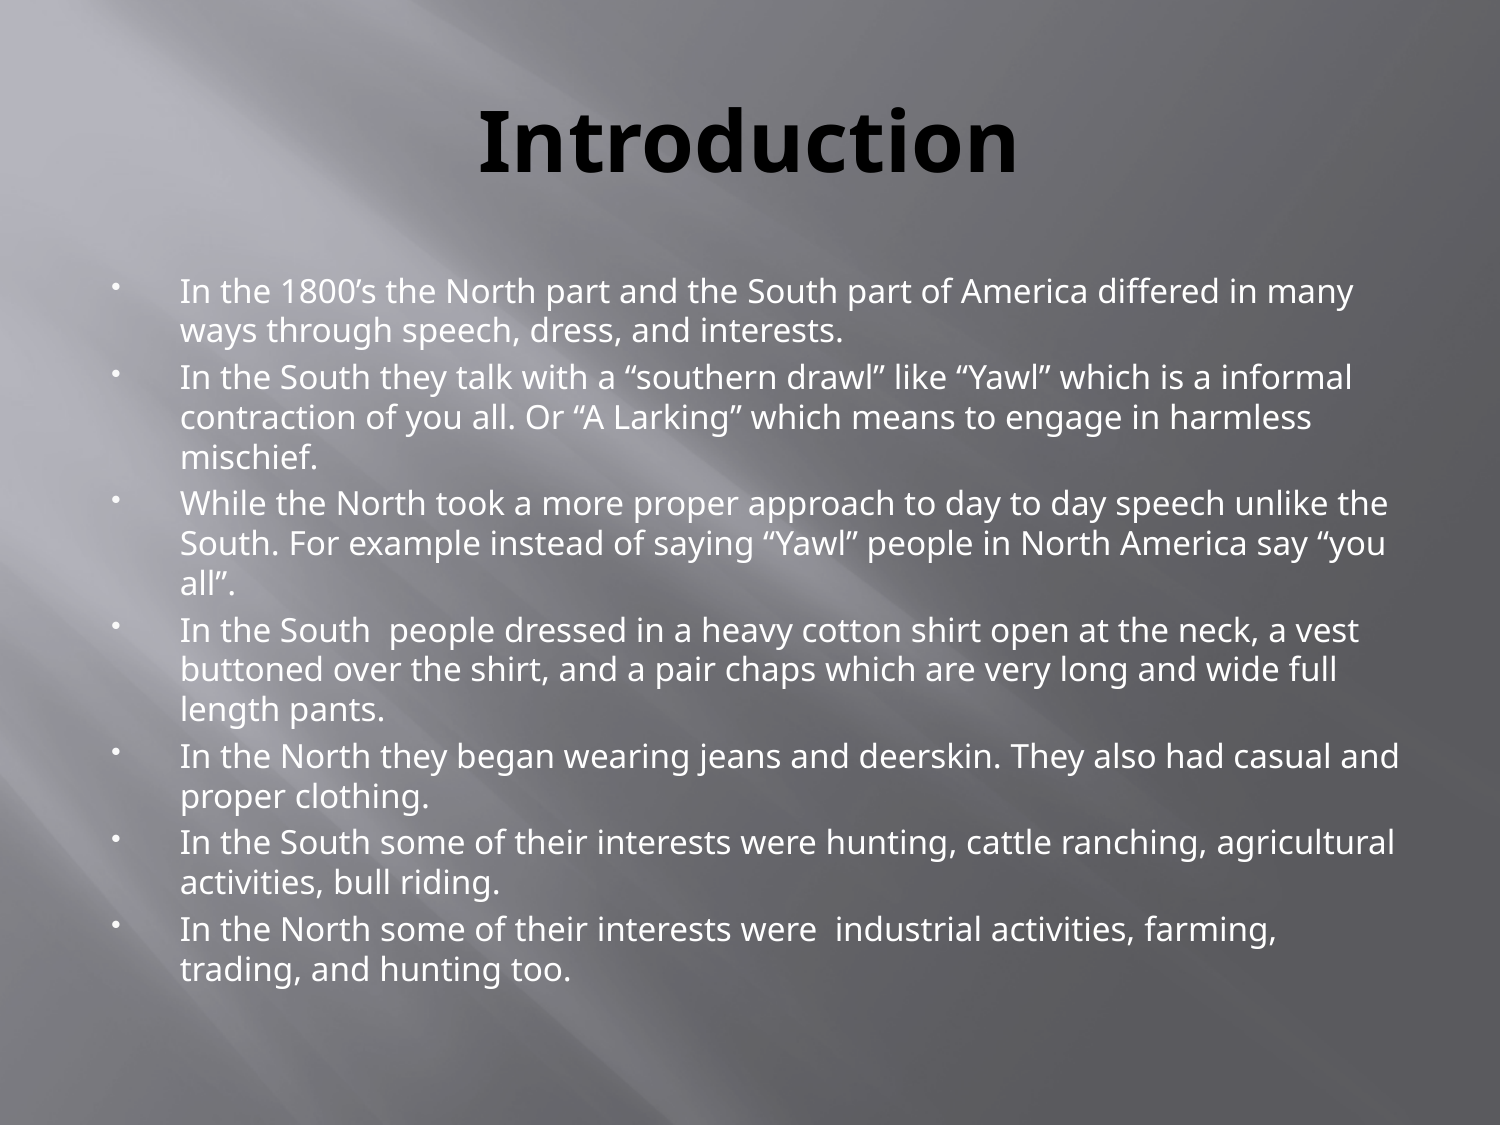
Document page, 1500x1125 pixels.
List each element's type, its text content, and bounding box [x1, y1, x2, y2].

title Introduction [75, 45, 1425, 233]
list In the 1800’s the North part and the South part of America differed in many ways through speech, dress, and interests. In the South they talk with a “southern drawl” like “Yawl” which is a informal contraction of you all. Or “A Larking” which means to engage in harmless mischief. While the North took a more proper approach to day to day speech unlike the South. For example instead of saying “Yawl” people in North America say “you all”. In the South people dressed in a heavy cotton shirt open at the neck, a vest buttoned over the shirt, and a pair chaps which are very long and wide full length pants. In the North they began wearing jeans and deerskin. They also had casual and proper clothing. In the South some of their interests were hunting, cattle ranching, agricultural activities, bull riding. In the North some of their interests were industrial activities, farming, trading, and hunting too. [75, 262, 1425, 1035]
